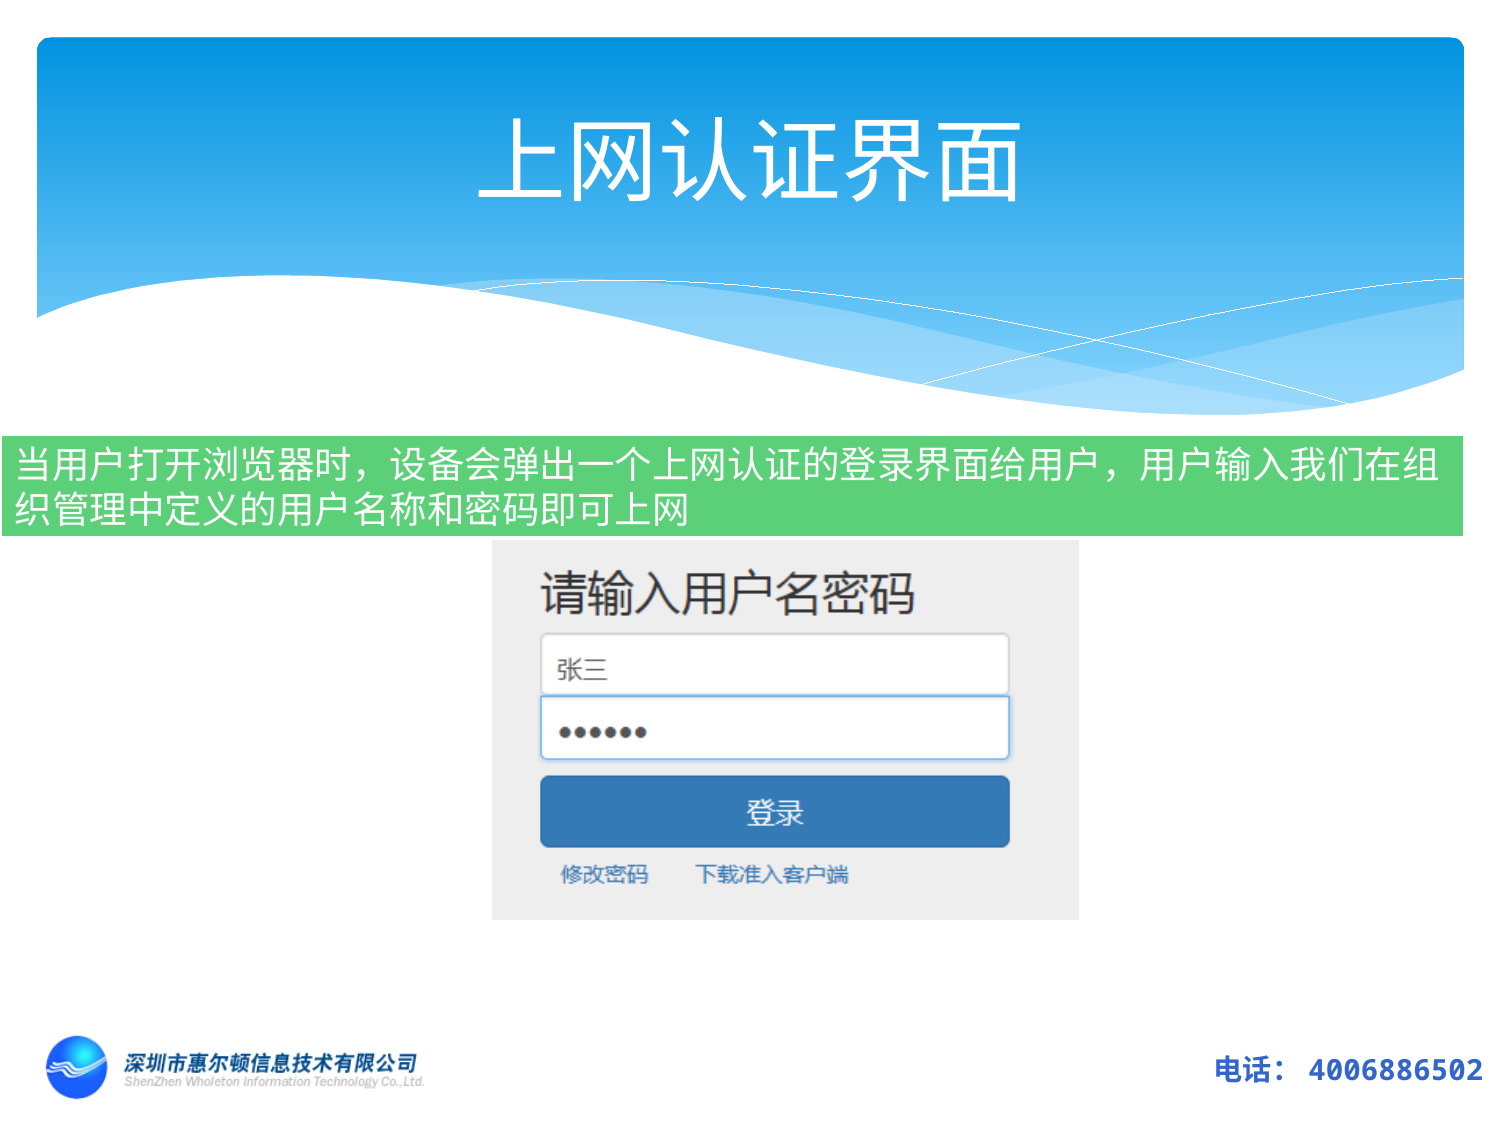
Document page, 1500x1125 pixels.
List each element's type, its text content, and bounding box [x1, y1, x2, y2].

title 上网认证界面 [74, 55, 1426, 262]
text_box 当用户打开浏览器时，设备会弹出一个上网认证的登录界面给用户，用户输入我们在组织管理中定义的用户名称和密码即可上网 [0, 431, 1467, 540]
picture [491, 503, 1079, 920]
picture [24, 1024, 438, 1110]
